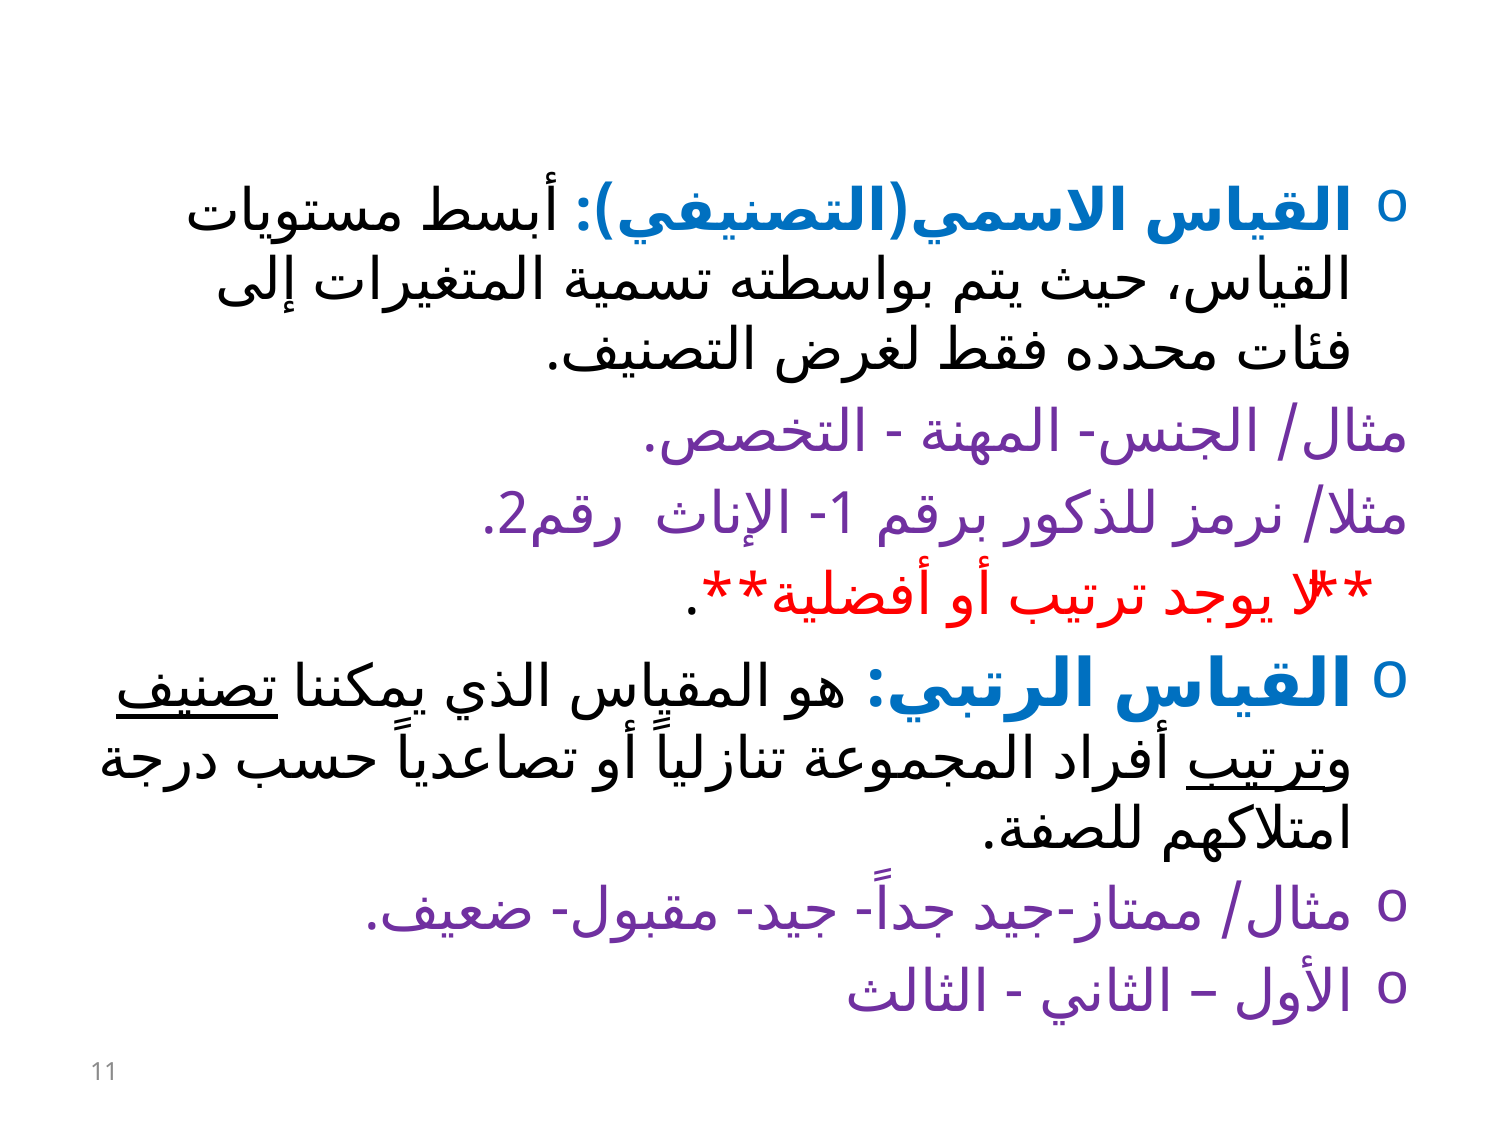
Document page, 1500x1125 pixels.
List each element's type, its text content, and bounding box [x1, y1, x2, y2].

list القياس الاسمي(التصنيفي): أبسط مستويات القياس، حيث يتم بواسطته تسمية المتغيرات إلى فئات محدده فقط لغرض التصنيف. مثال/ الجنس- المهنة - التخصص. مثلا/ نرمز للذكور برقم 1- الإناث رقم2. ** لا يوجد ترتيب أو أفضلية**. القياس الرتبي: هو المقياس الذي يمكننا تصنيف وترتيب أفراد المجموعة تنازلياً أو تصاعدياً حسب درجة امتلاكهم للصفة. مثال/ ممتاز-جيد جداً- جيد- مقبول- ضعيف. الأول – الثاني - الثالث [75, 164, 1425, 1005]
slide_number 11 [75, 1042, 425, 1103]
